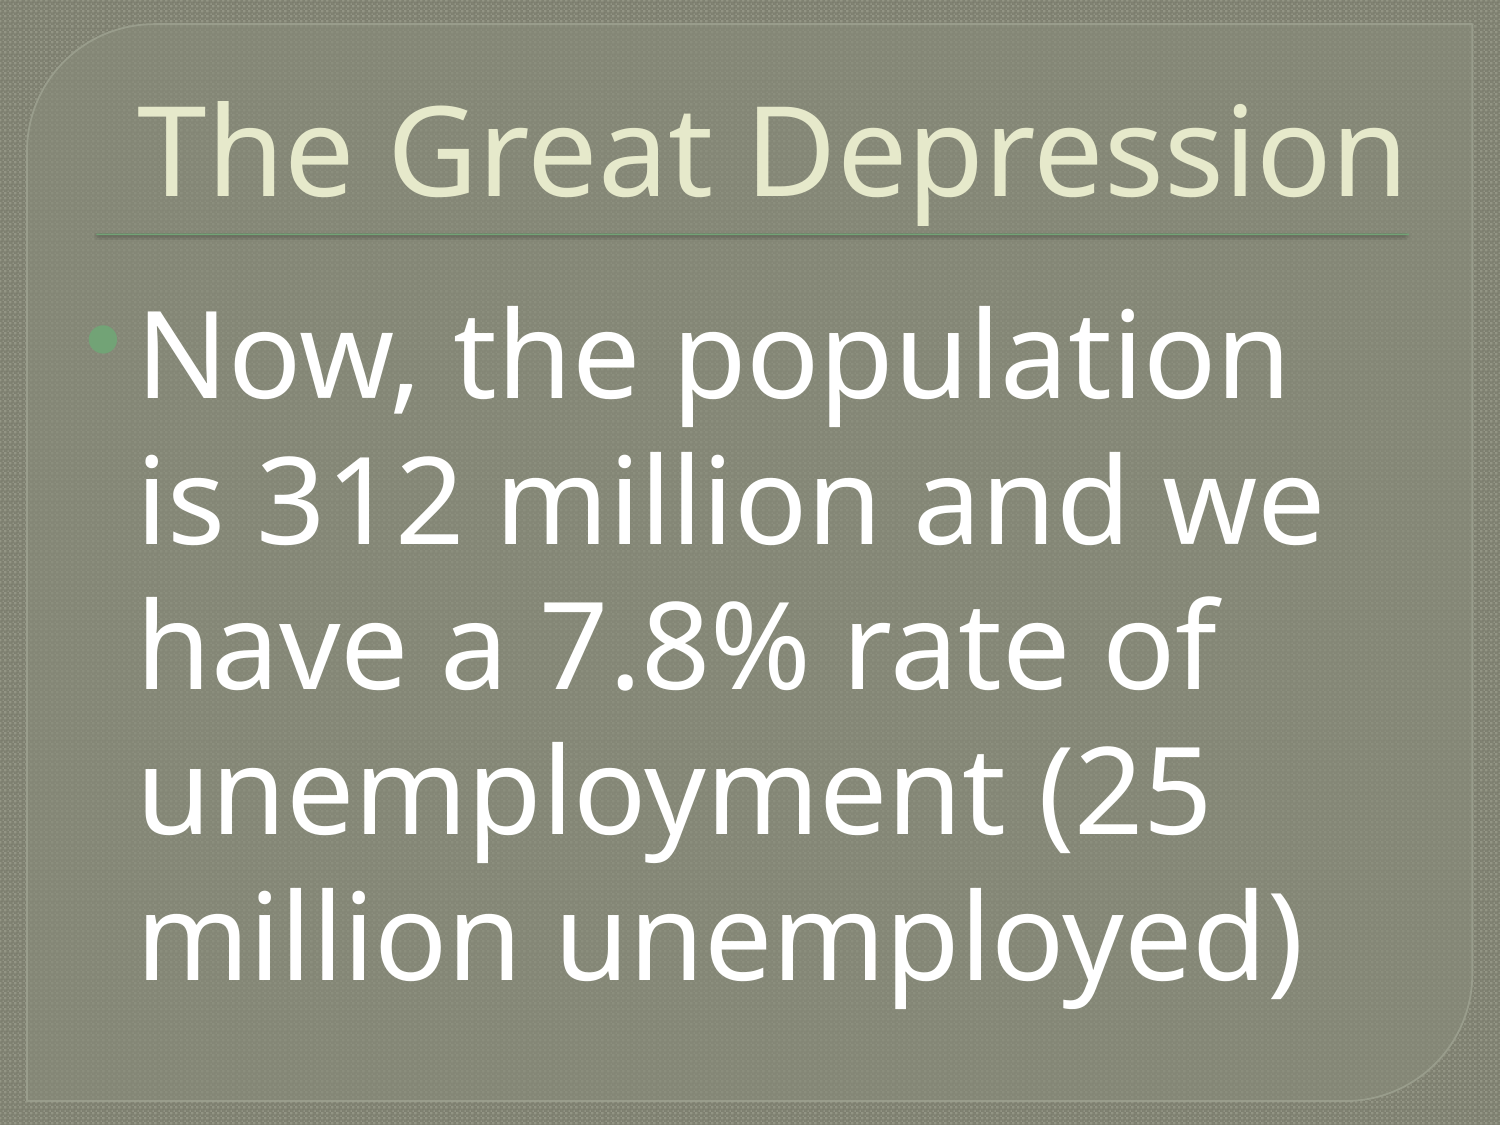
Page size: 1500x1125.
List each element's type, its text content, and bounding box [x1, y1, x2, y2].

title The Great Depression [75, 41, 1425, 230]
list Now, the population is 312 million and we have a 7.8% rate of unemployment (25 million unemployed) [75, 270, 1425, 1013]
